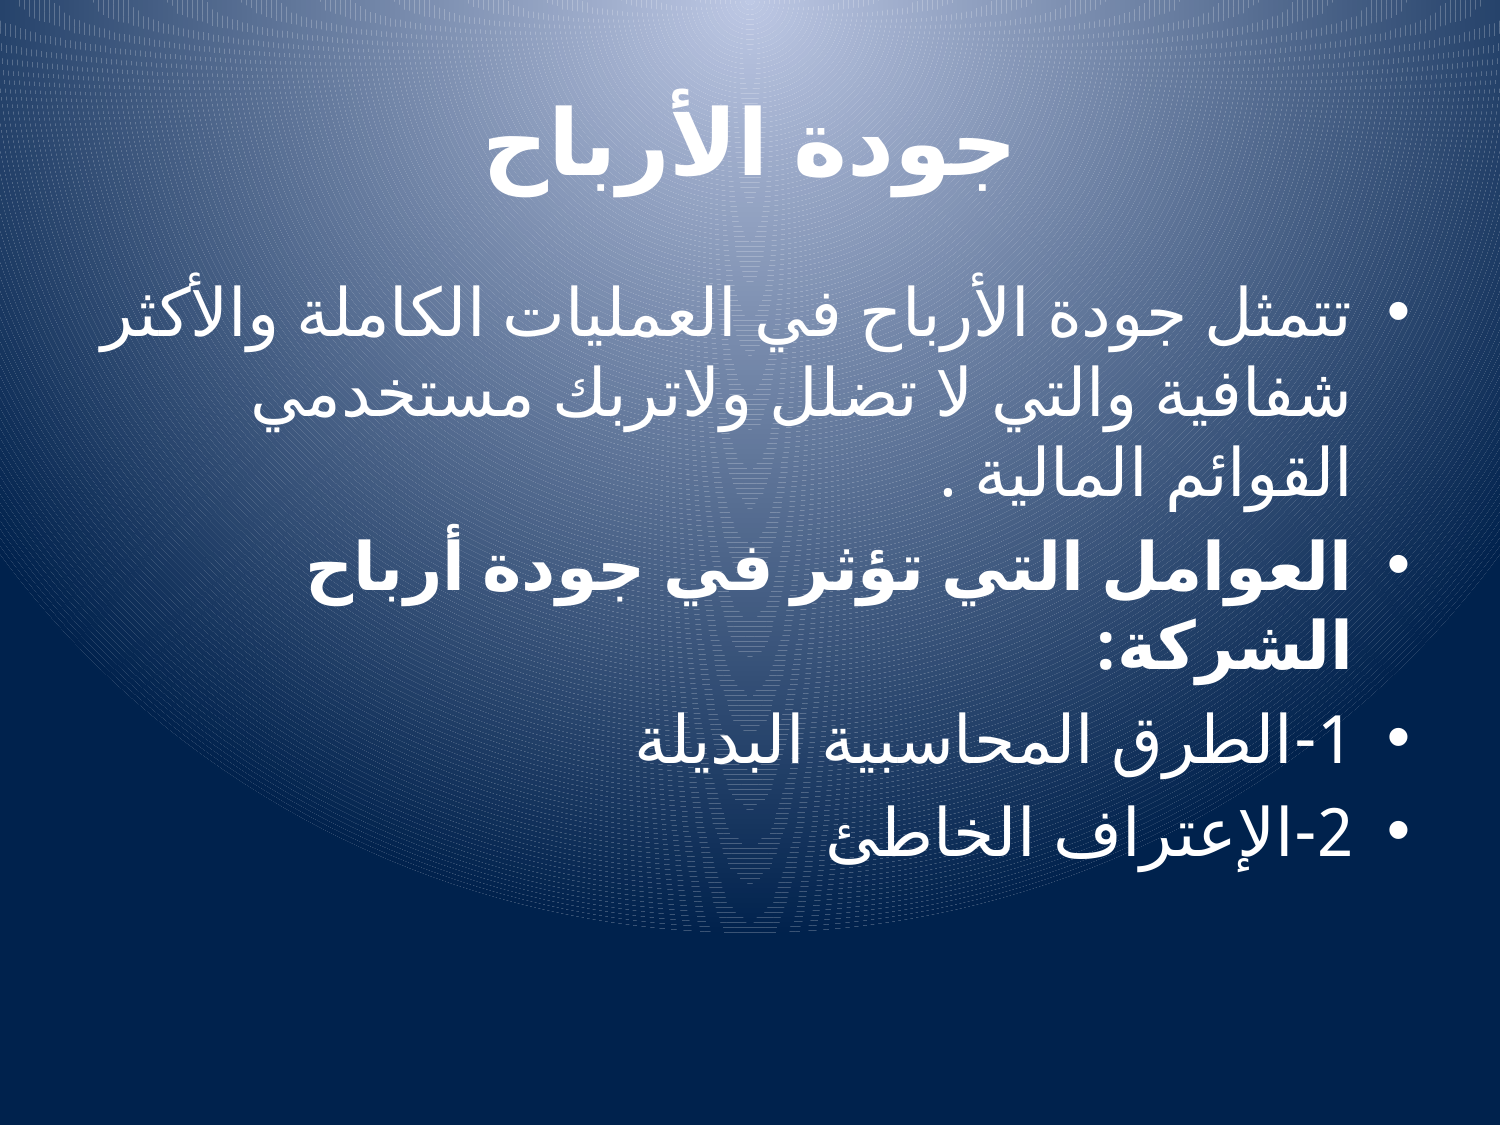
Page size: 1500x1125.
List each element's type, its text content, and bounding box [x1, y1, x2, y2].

title جودة الأرباح [75, 45, 1425, 233]
list تتمثل جودة الأرباح في العمليات الكاملة والأكثر شفافية والتي لا تضلل ولاتربك مستخدمي القوائم المالية . العوامل التي تؤثر في جودة أرباح الشركة: 1-الطرق المحاسبية البديلة 2-الإعتراف الخاطئ [75, 262, 1425, 1005]
